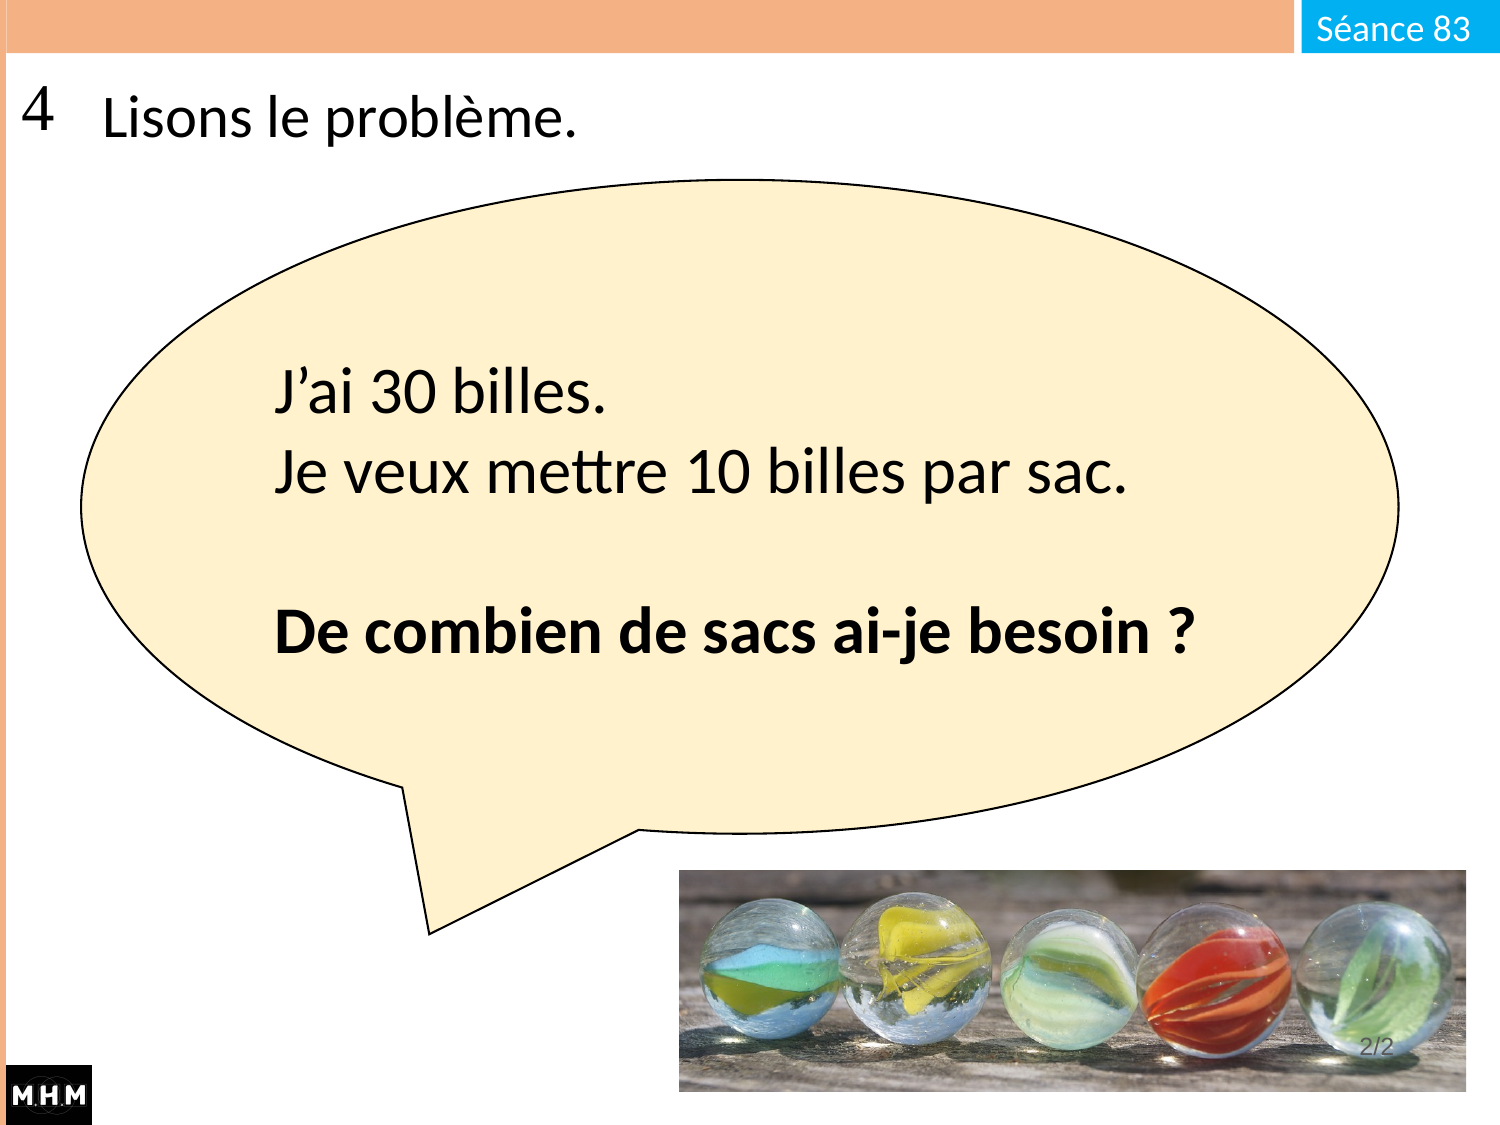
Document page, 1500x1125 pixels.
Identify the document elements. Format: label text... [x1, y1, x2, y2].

picture [6, 1065, 92, 1125]
picture [679, 870, 1467, 1092]
title Lisons le problème. [87, 32, 1382, 158]
text_box J’ai 30 billes. Je veux mettre 10 billes par sac. De combien de sacs ai-je besoin ? [80, 178, 1400, 936]
